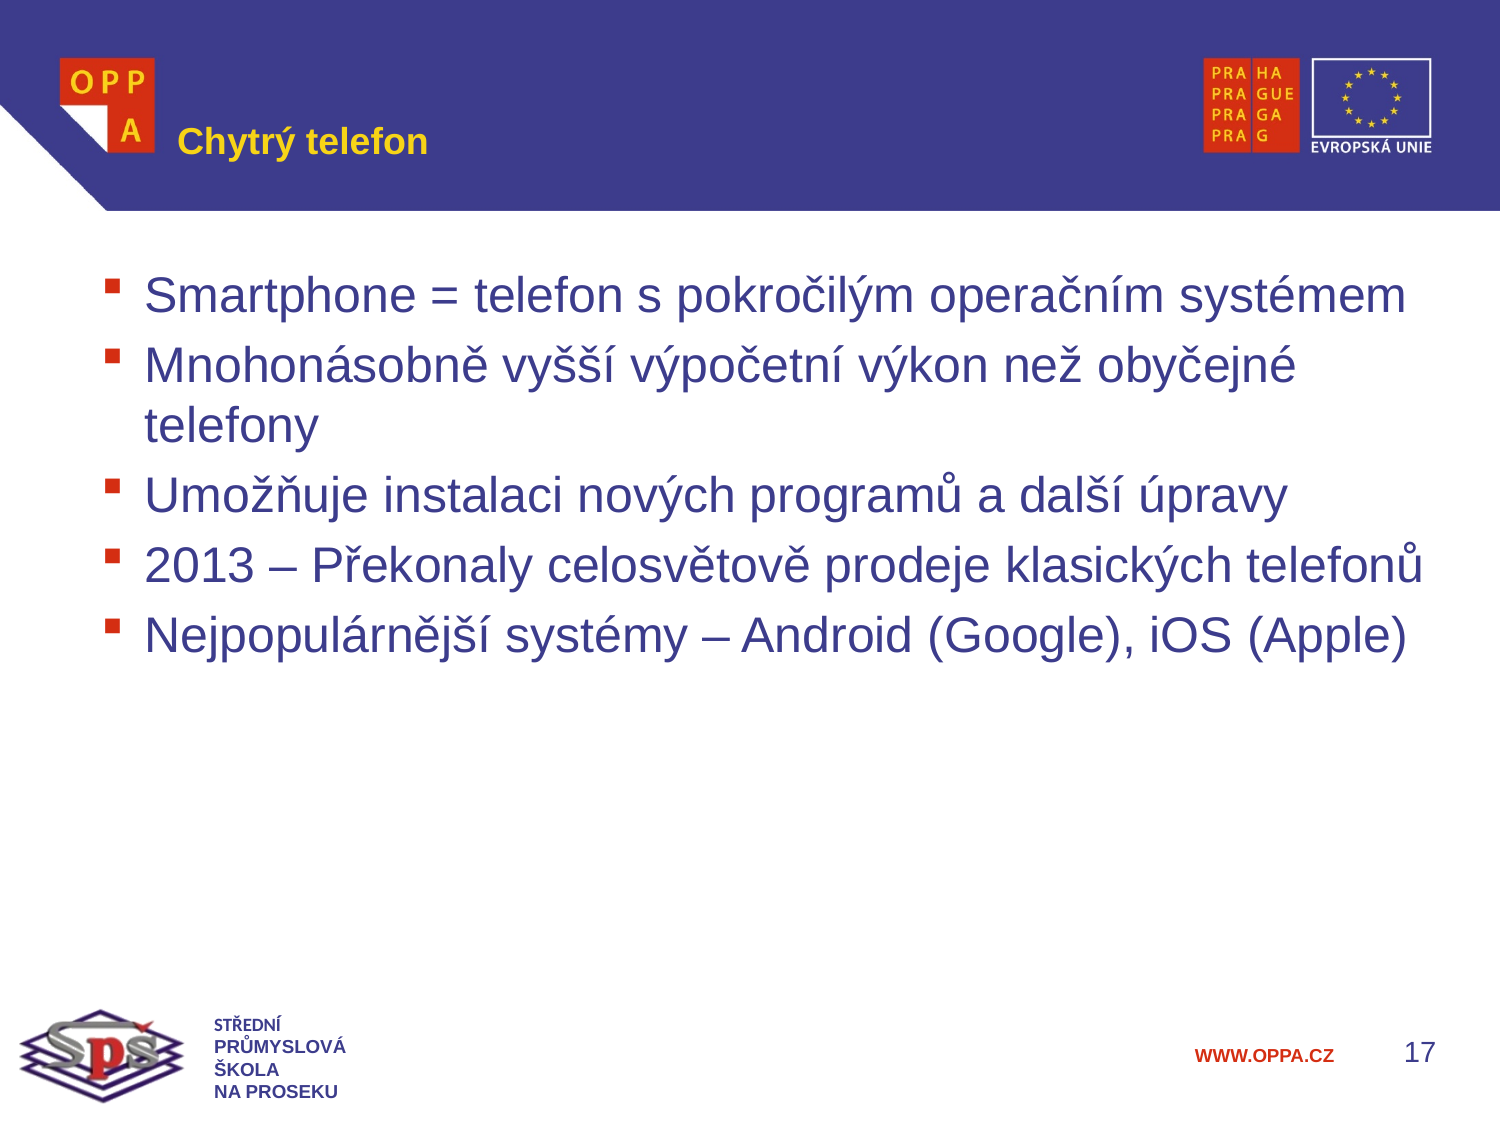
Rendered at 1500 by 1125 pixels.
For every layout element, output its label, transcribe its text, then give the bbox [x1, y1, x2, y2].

list Smartphone = telefon s pokročilým operačním systémem Mnohonásobně vyšší výpočetní výkon než obyčejné telefony Umožňuje instalaci nových programů a další úpravy 2013 – Překonaly celosvětově prodeje klasických telefonů Nejpopulárnější systémy – Android (Google), iOS (Apple) [101, 262, 1437, 1005]
text_box STŘEDNÍ PRŮMYSLOVÁ ŠKOLA NA PROSEKU [199, 1004, 509, 1110]
slide_number 17 [1339, 1015, 1437, 1069]
picture [0, 0, 1500, 211]
picture [19, 1001, 186, 1107]
title Chytrý telefon [177, 38, 1137, 162]
